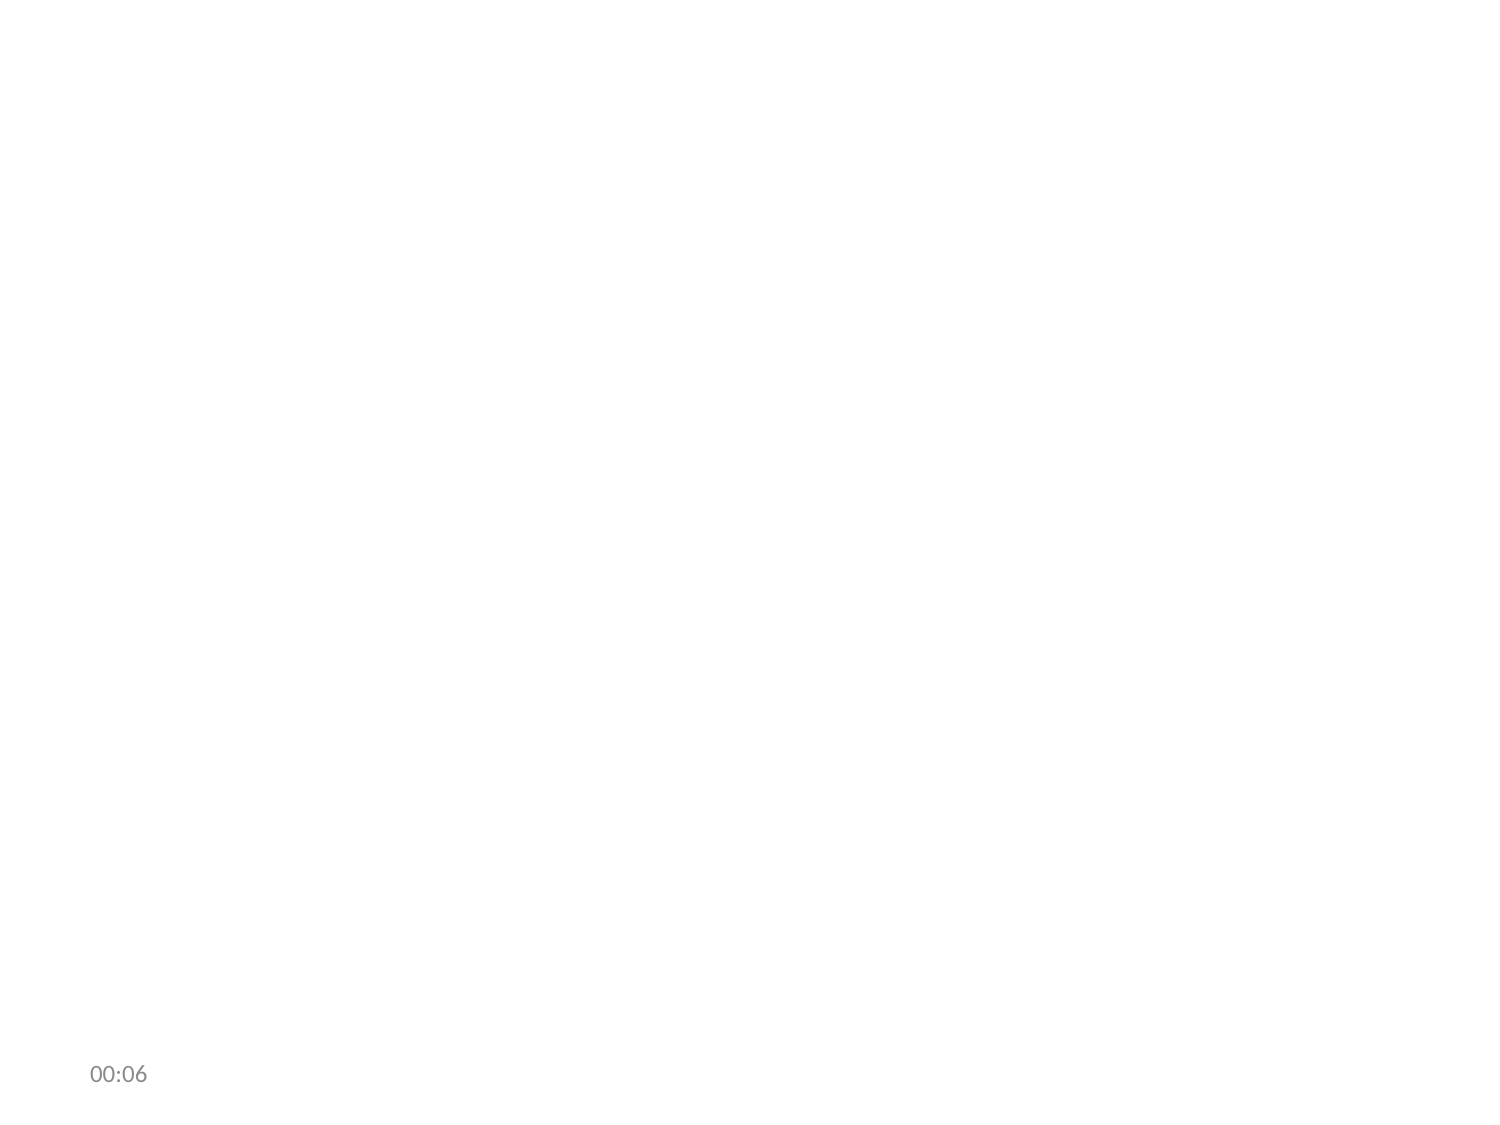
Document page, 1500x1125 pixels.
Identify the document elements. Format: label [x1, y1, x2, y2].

slide_number [75, 1042, 425, 1103]
